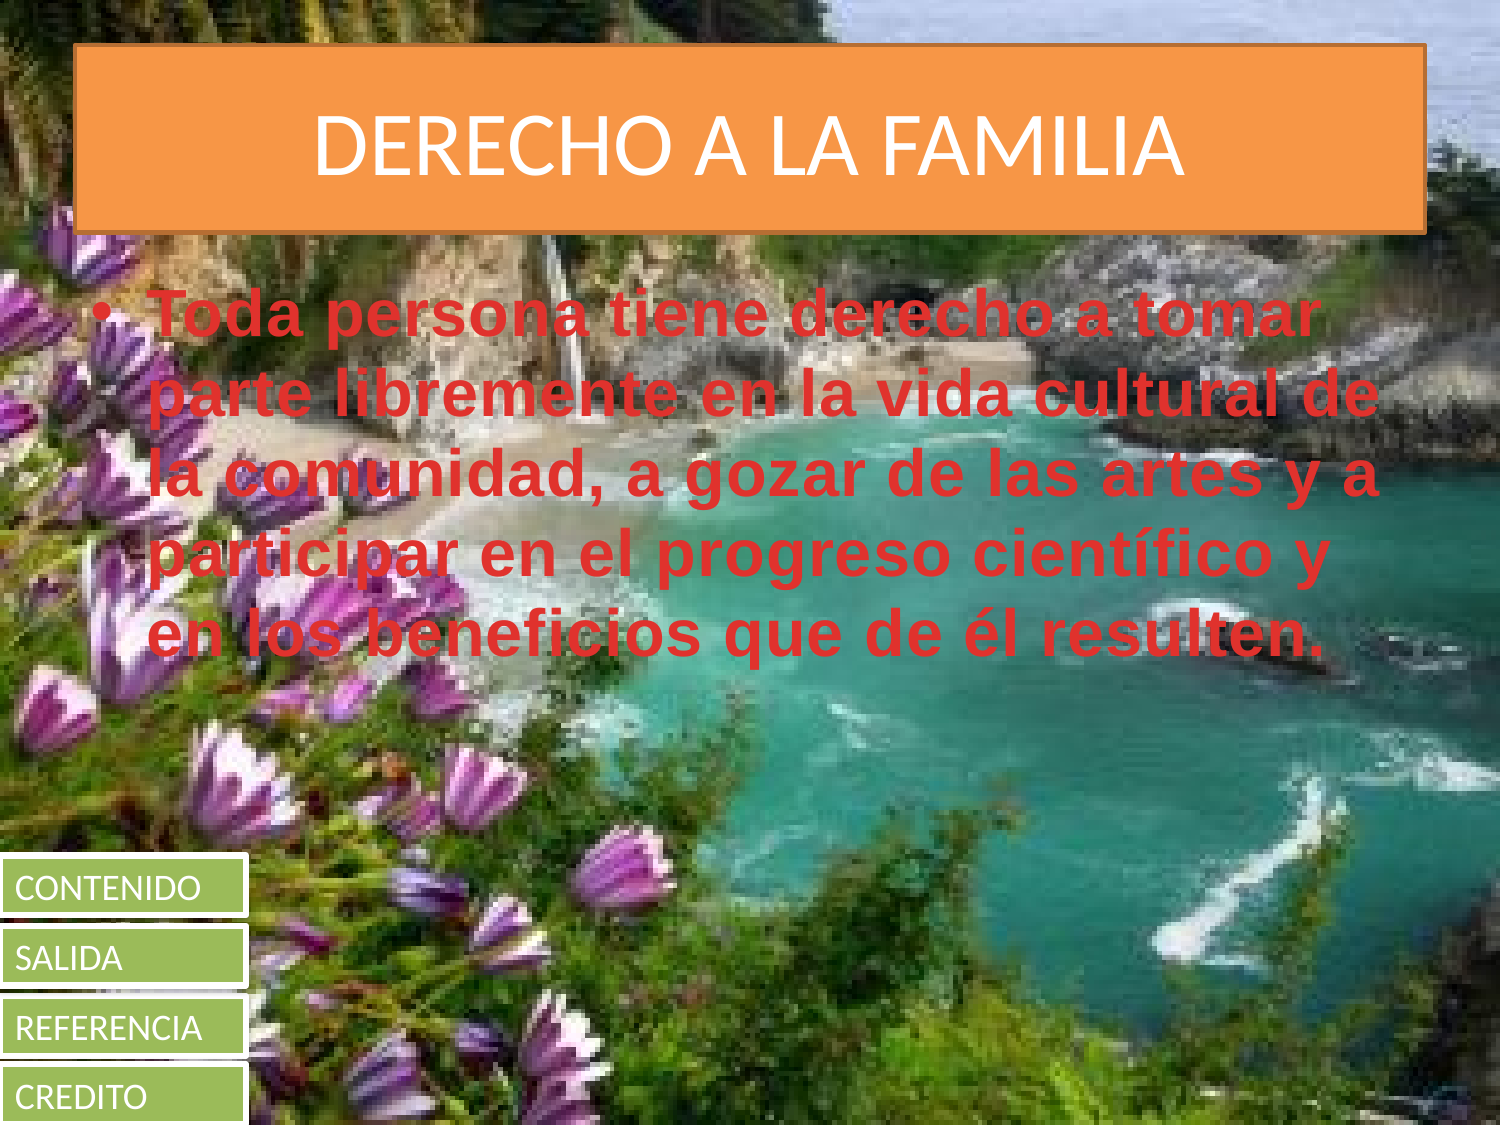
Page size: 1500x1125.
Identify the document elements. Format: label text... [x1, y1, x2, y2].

text_box CONTENIDO [0, 852, 249, 918]
text_box REFERENCIA [0, 994, 249, 1059]
list Toda persona tiene derecho a tomar parte libremente en la vida cultural de la comunidad, a gozar de las artes y a participar en el progreso científico y en los beneficios que de él resulten. [75, 262, 1425, 1005]
picture [0, 989, 75, 993]
picture [0, 918, 75, 923]
text_box SALIDA [0, 923, 249, 989]
title DERECHO A LA FAMILIA [73, 43, 1427, 235]
text_box CREDITO [0, 1061, 249, 1125]
picture [0, 0, 1500, 1125]
